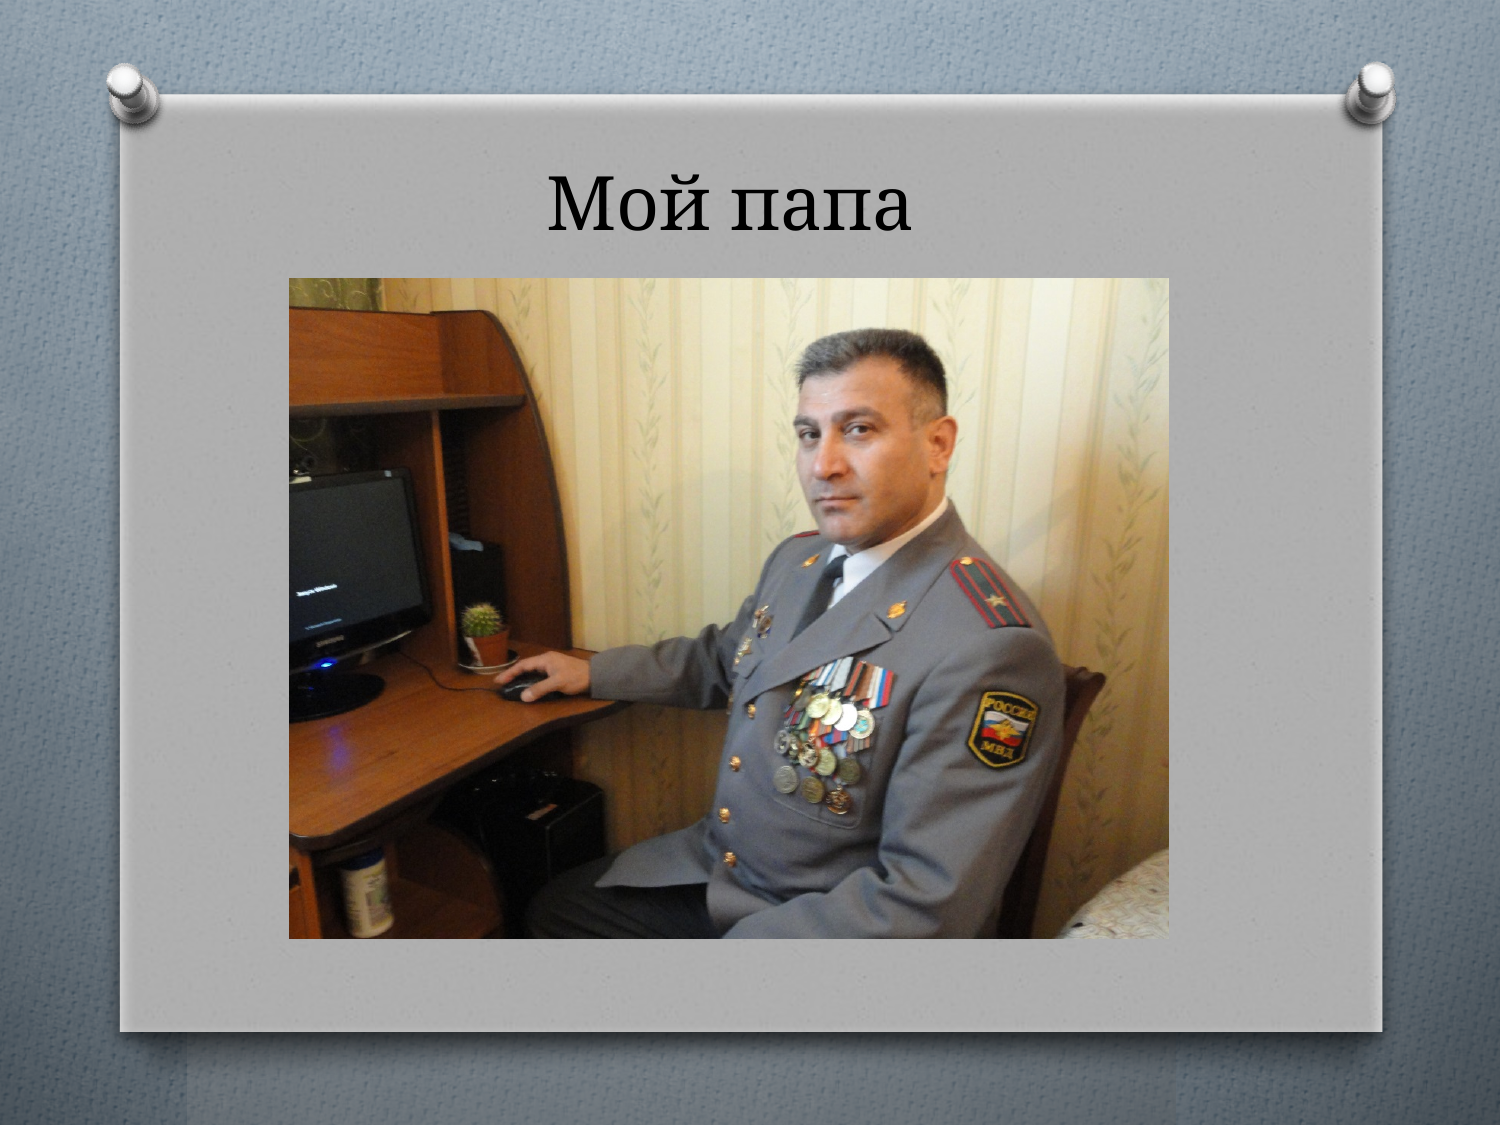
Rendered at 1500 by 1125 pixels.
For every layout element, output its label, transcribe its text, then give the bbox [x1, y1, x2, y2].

picture [75, 29, 198, 153]
picture [1317, 35, 1439, 156]
title Мой папа [159, 101, 1302, 299]
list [289, 278, 1170, 940]
